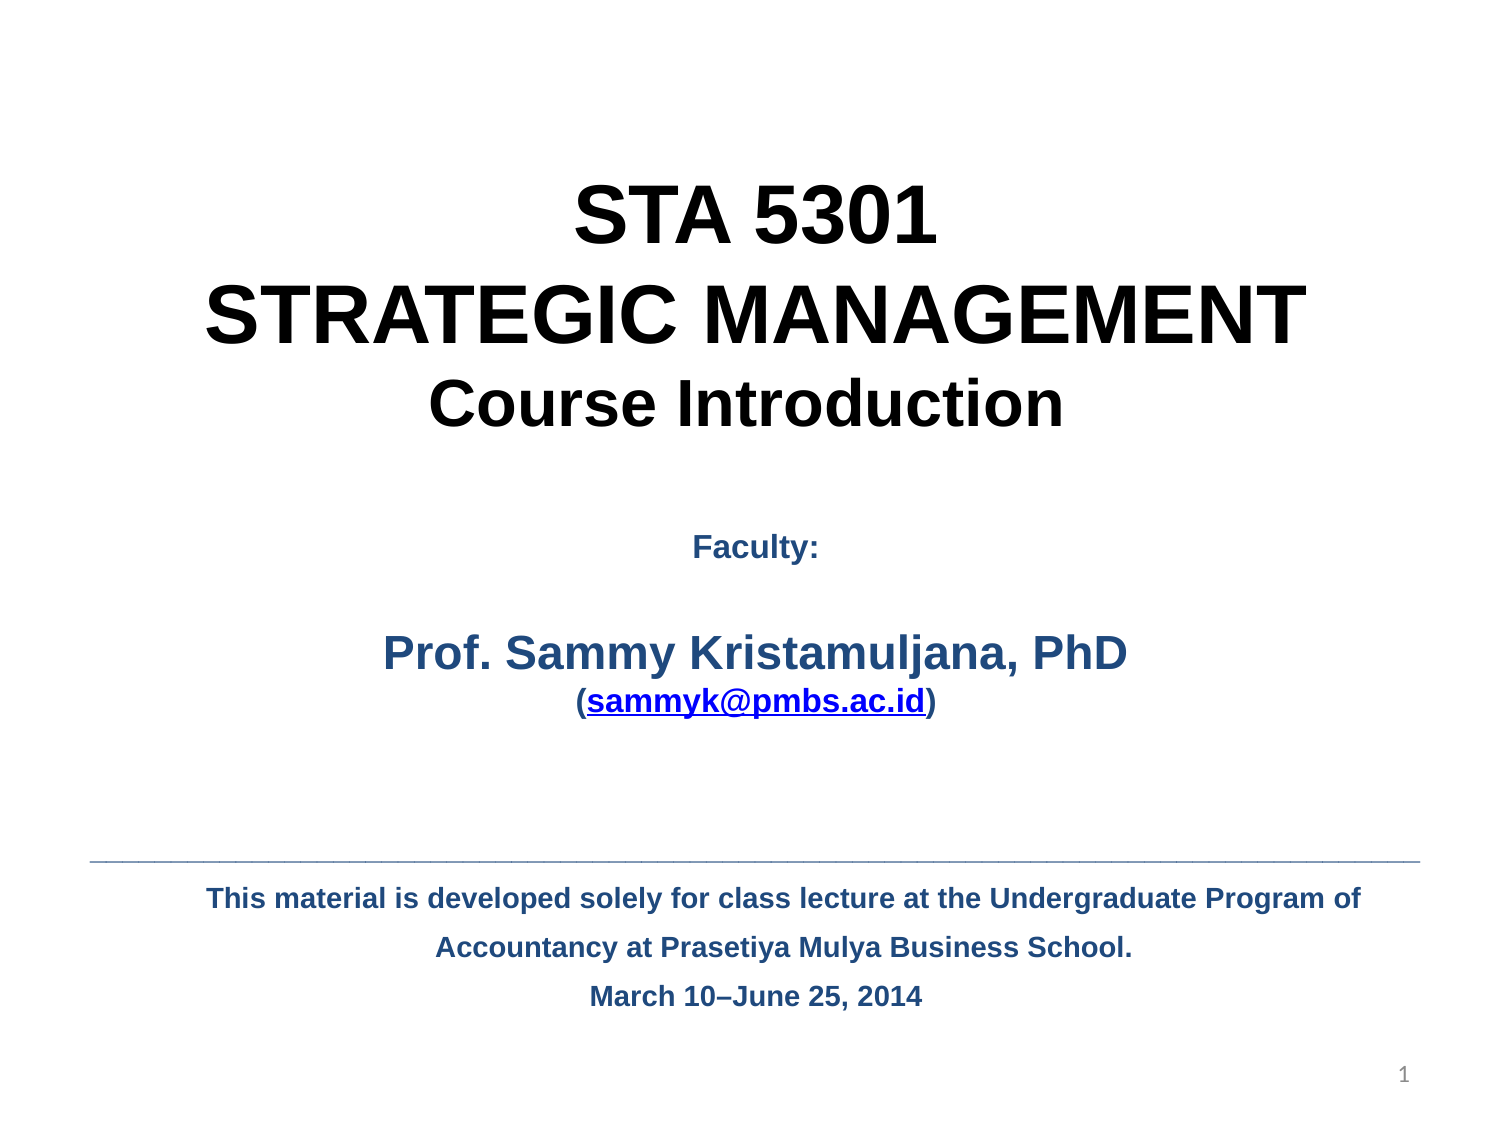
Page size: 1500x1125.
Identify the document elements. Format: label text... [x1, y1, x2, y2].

text_box STA 5301 STRATEGIC MANAGEMENT Course Introduction Faculty: Prof. Sammy Kristamuljana, PhD (sammyk@pmbs.ac.id) __________________________________________________________________________________This material is developed solely for class lecture at the Undergraduate Program of Accountancy at Prasetiya Mulya Business School. March 10–June 25, 2014 [74, 87, 1438, 1020]
slide_number 1 [1074, 1042, 1425, 1103]
